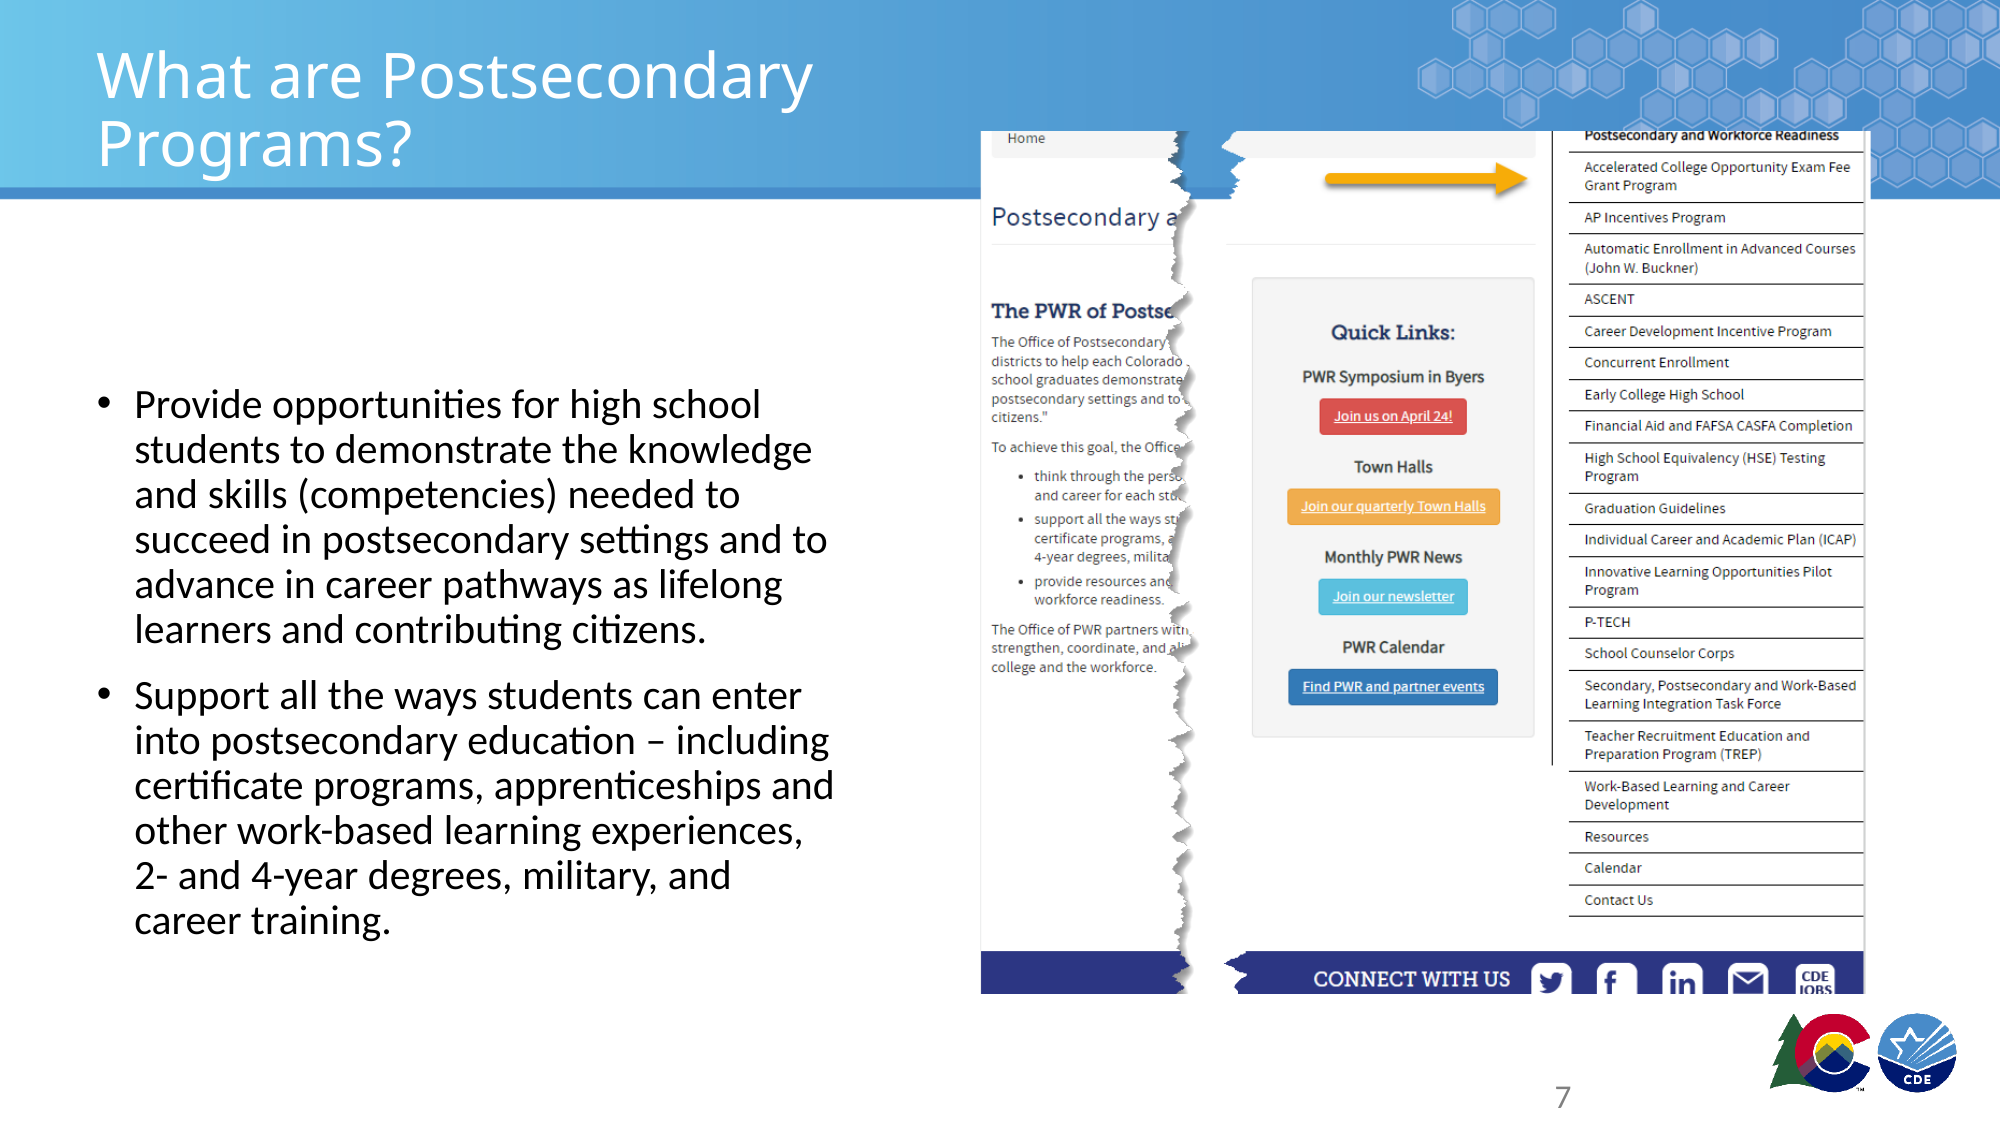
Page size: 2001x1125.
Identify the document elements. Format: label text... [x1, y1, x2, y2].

slide_number 7 [1539, 1065, 1713, 1125]
picture [1768, 1012, 1957, 1093]
picture [0, 0, 2000, 994]
list Provide opportunities for high school students to demonstrate the knowledge and skills (competencies) needed to succeed in postsecondary settings and to advance in career pathways as lifelong learners and contributing citizens. Support all the ways students can enter into postsecondary education – including certificate programs, apprenticeships and other work-based learning experiences, 2- and 4-year degrees, military, and career training. [96, 382, 845, 1036]
title What are Postsecondary Programs? [96, 19, 845, 205]
